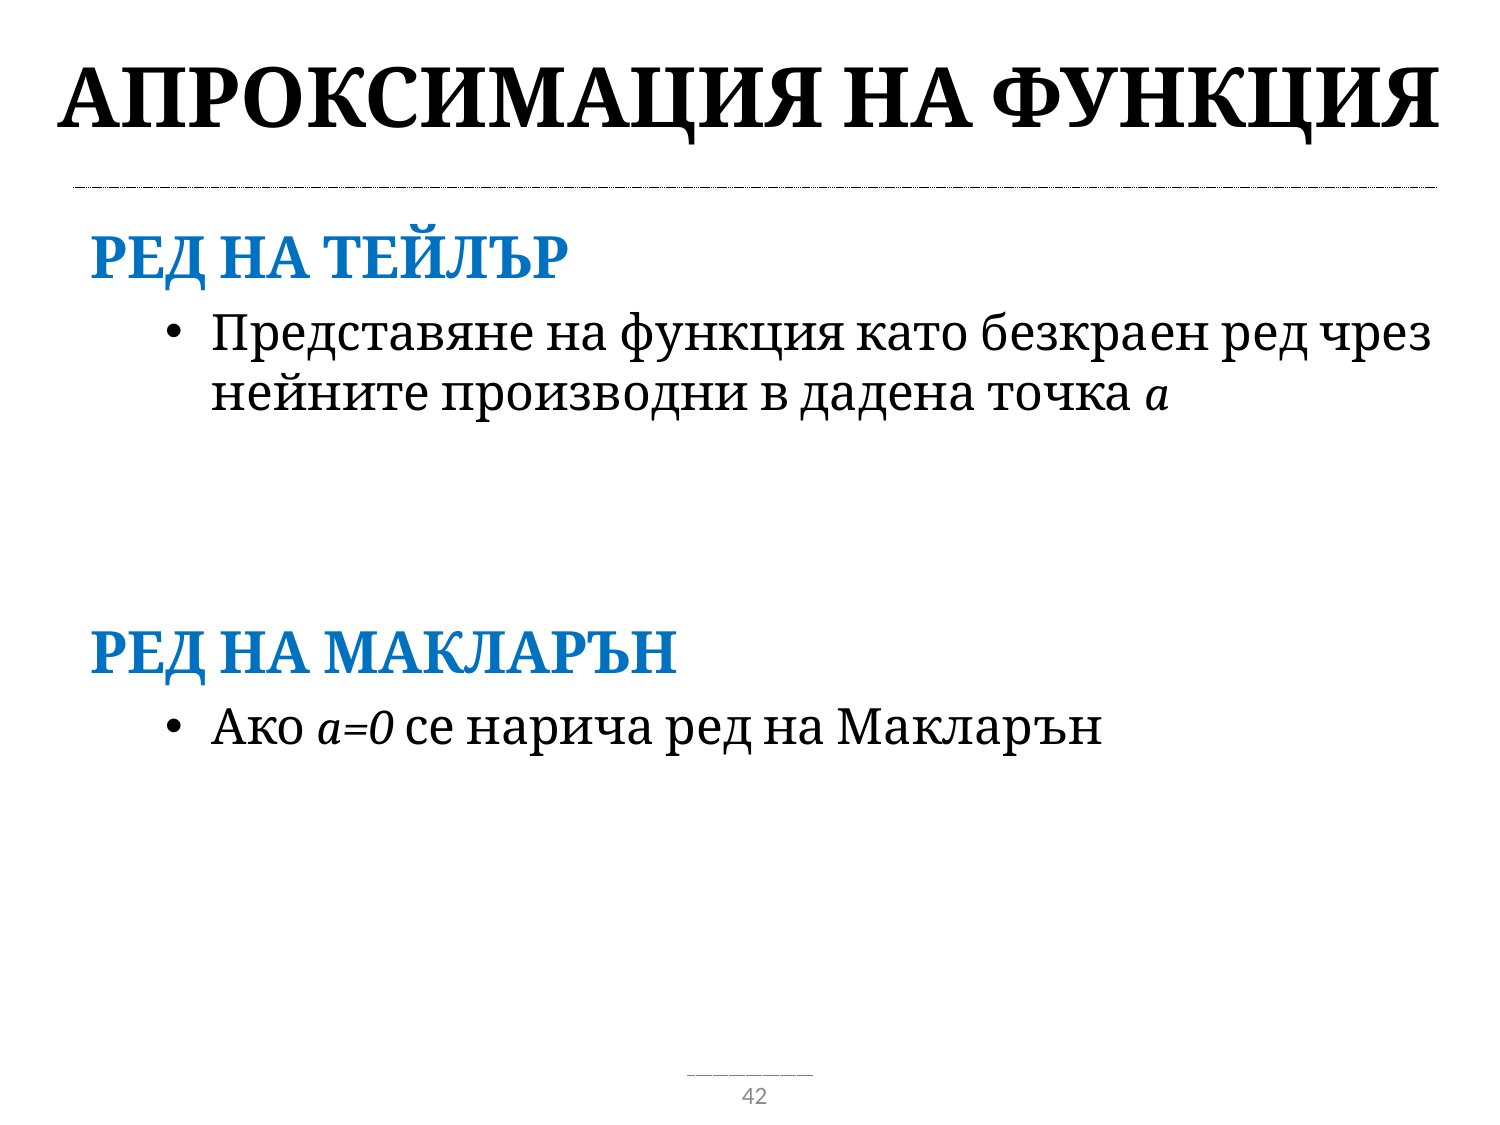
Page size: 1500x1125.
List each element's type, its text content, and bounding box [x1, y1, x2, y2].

title Апроксимация на функция [0, 0, 1500, 188]
slide_number 42 [579, 1065, 930, 1125]
